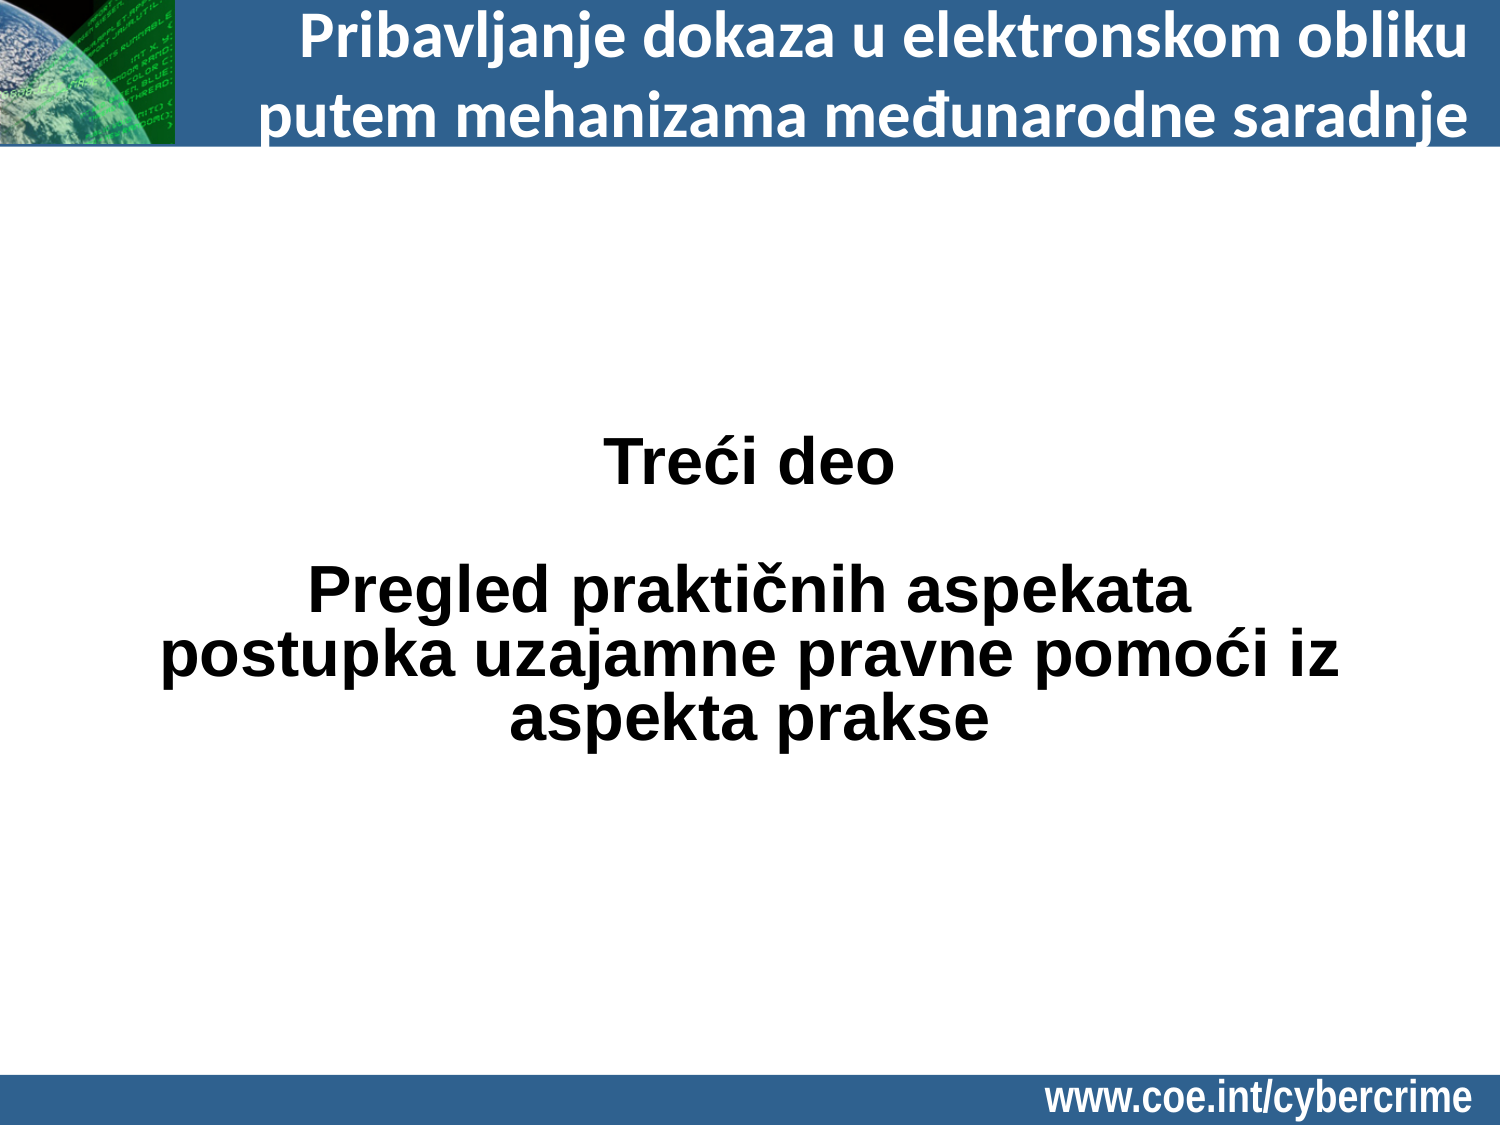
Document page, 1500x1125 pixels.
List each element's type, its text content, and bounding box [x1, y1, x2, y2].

text_box [0, 1073, 1030, 1125]
text_box Pribavljanje dokaza u elektronskom obliku putem mehanizama međunarodne saradnje [177, 0, 1500, 149]
text_box Treći deo Pregled praktičnih aspekata postupka uzajamne pravne pomoći iz aspekta prakse [50, 425, 1450, 825]
text_box www.coe.int/cybercrime [1030, 1059, 1500, 1125]
picture [0, 0, 175, 144]
